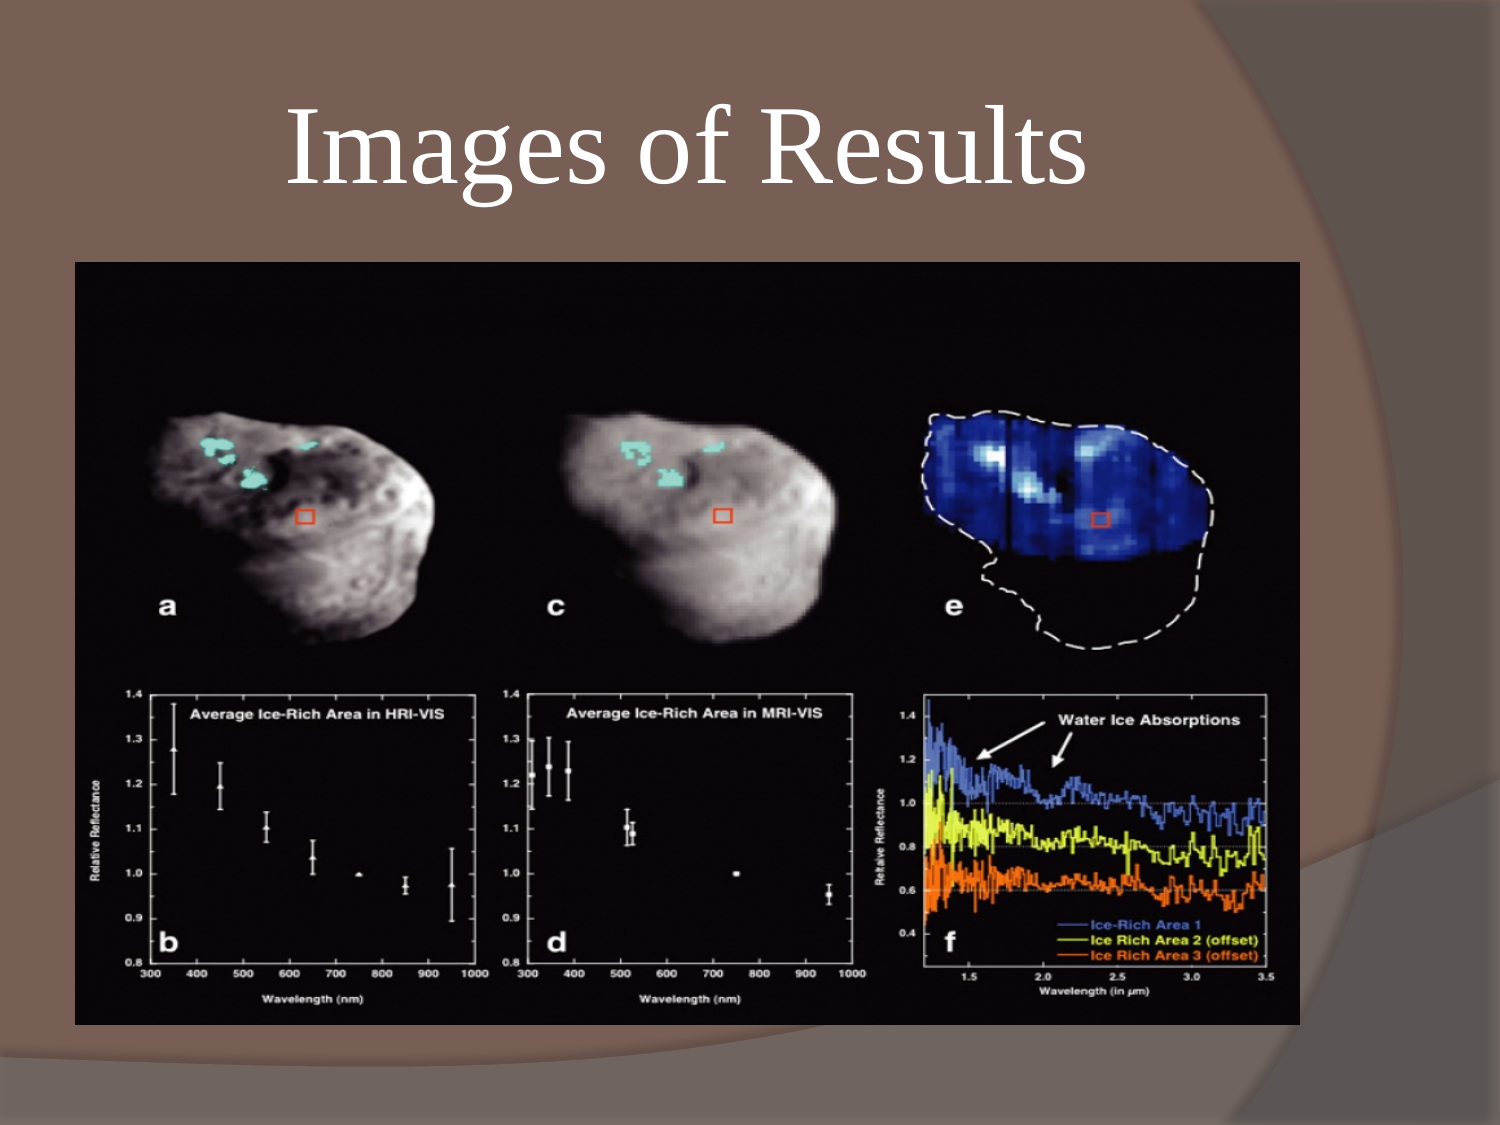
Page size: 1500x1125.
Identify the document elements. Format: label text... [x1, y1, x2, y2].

title Images of Results [75, 45, 1300, 233]
picture [74, 262, 1301, 1026]
